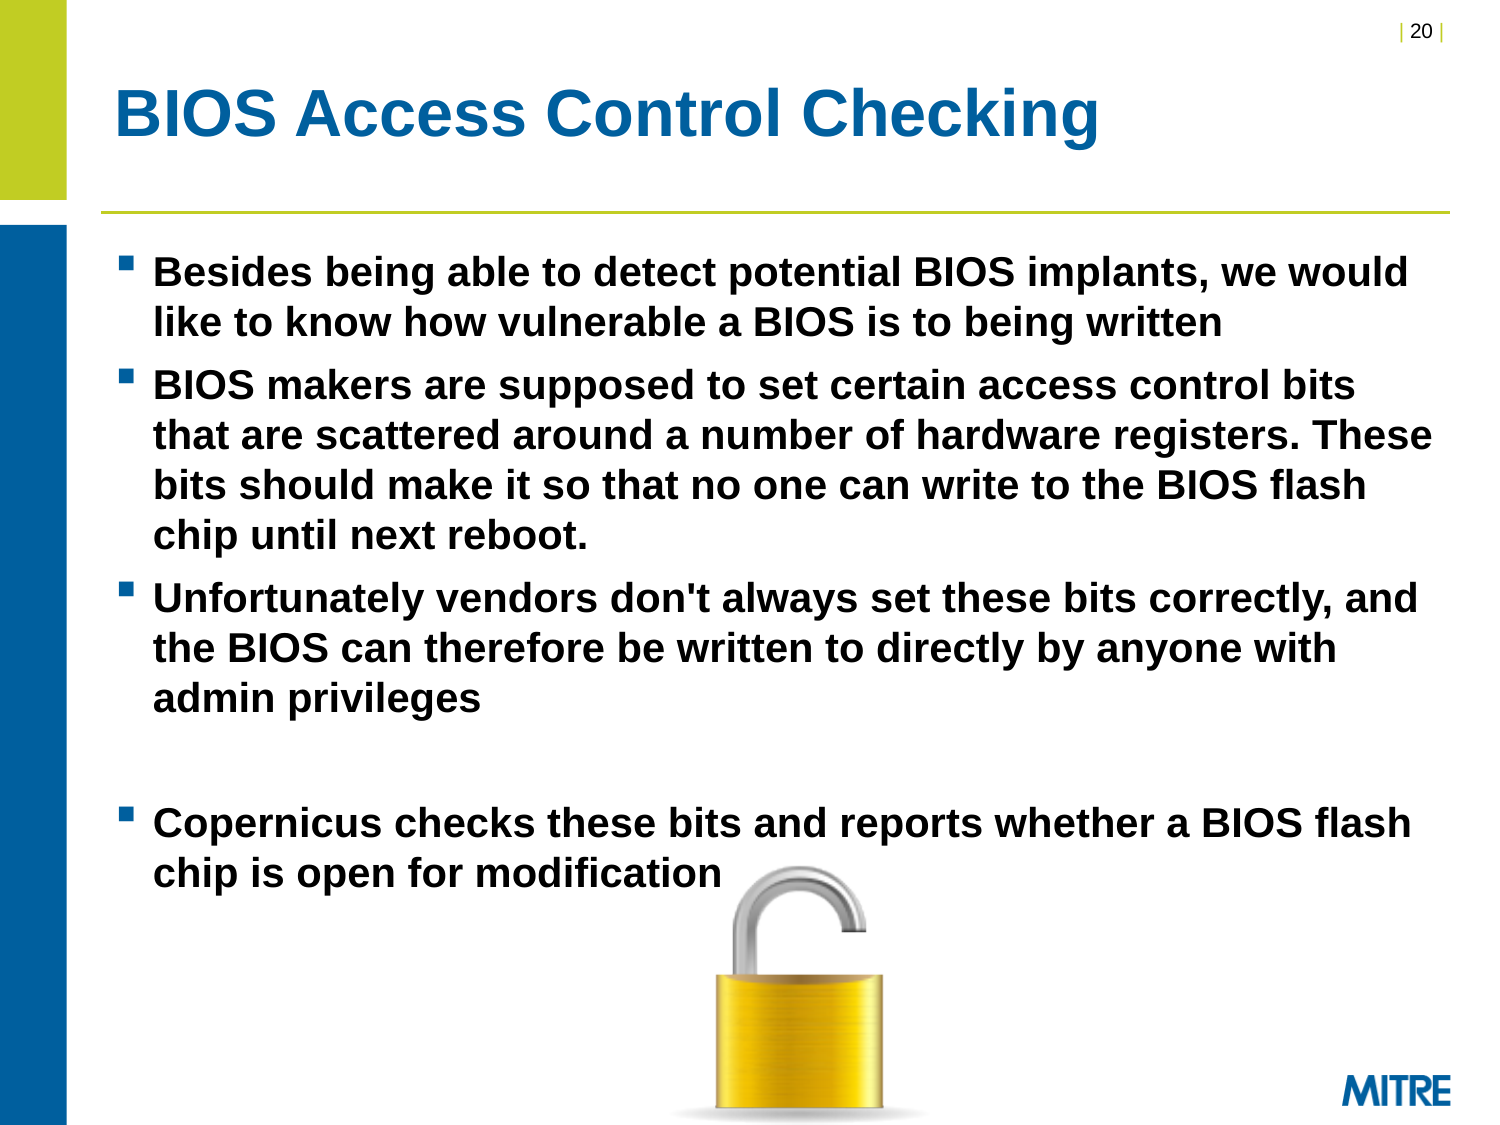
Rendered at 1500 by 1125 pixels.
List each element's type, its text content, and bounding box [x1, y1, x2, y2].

picture [666, 857, 934, 1125]
list Besides being able to detect potential BIOS implants, we would like to know how vulnerable a BIOS is to being written BIOS makers are supposed to set certain access control bits that are scattered around a number of hardware registers. These bits should make it so that no one can write to the BIOS flash chip until next reboot. Unfortunately vendors don't always set these bits correctly, and the BIOS can therefore be written to directly by anyone with admin privileges Copernicus checks these bits and reports whether a BIOS flash chip is open for modification [99, 237, 1450, 1005]
picture [1342, 1072, 1453, 1113]
title BIOS Access Control Checking [99, 45, 1450, 188]
